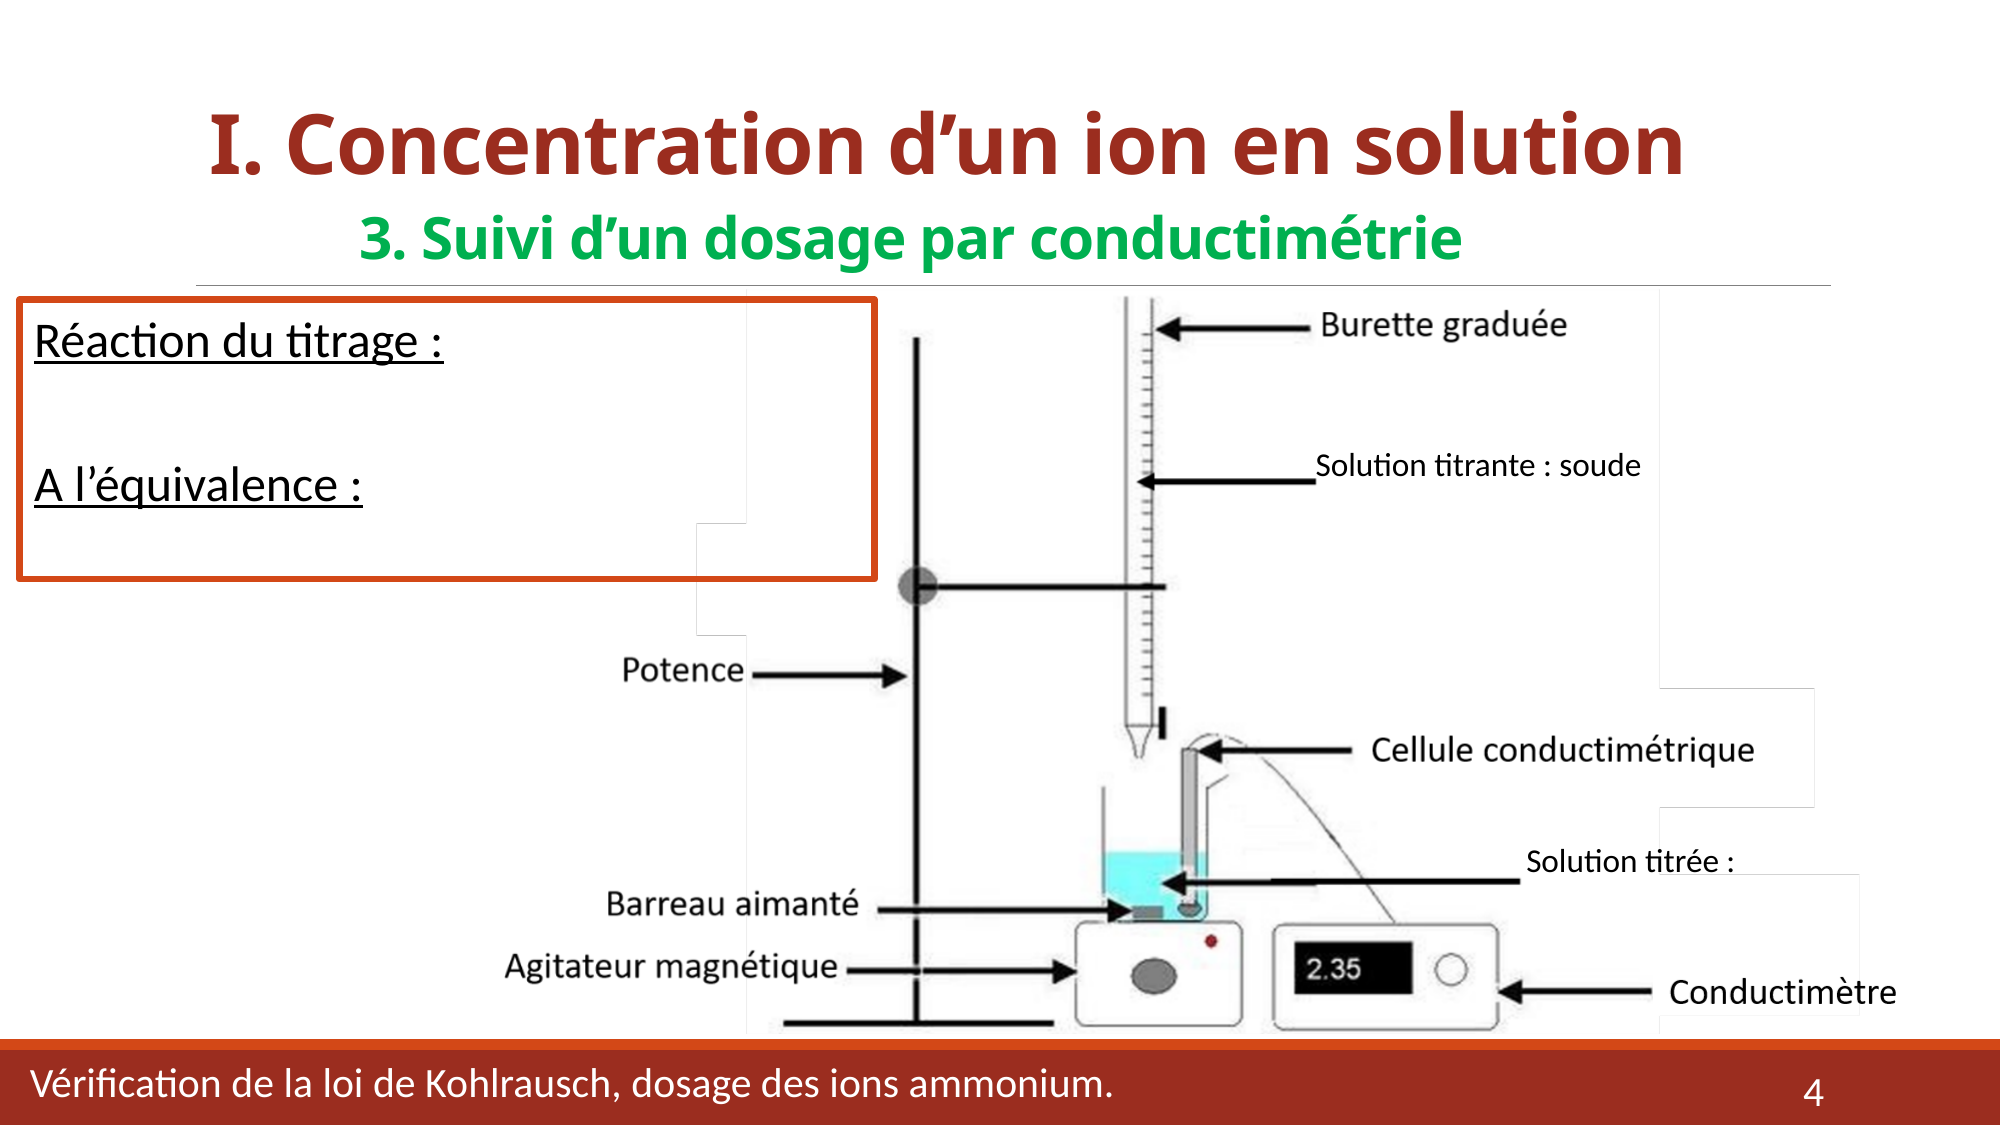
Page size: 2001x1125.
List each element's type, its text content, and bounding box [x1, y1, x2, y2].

picture [481, 288, 1926, 1038]
title I. Concentration d’un ion en solution 3. Suivi d’un dosage par conductimétrie [194, 45, 1960, 284]
text_box Vérification de la loi de Kohlrausch, dosage des ions ammonium. [0, 1054, 1740, 1123]
slide_number 4 [1740, 1059, 1840, 1120]
